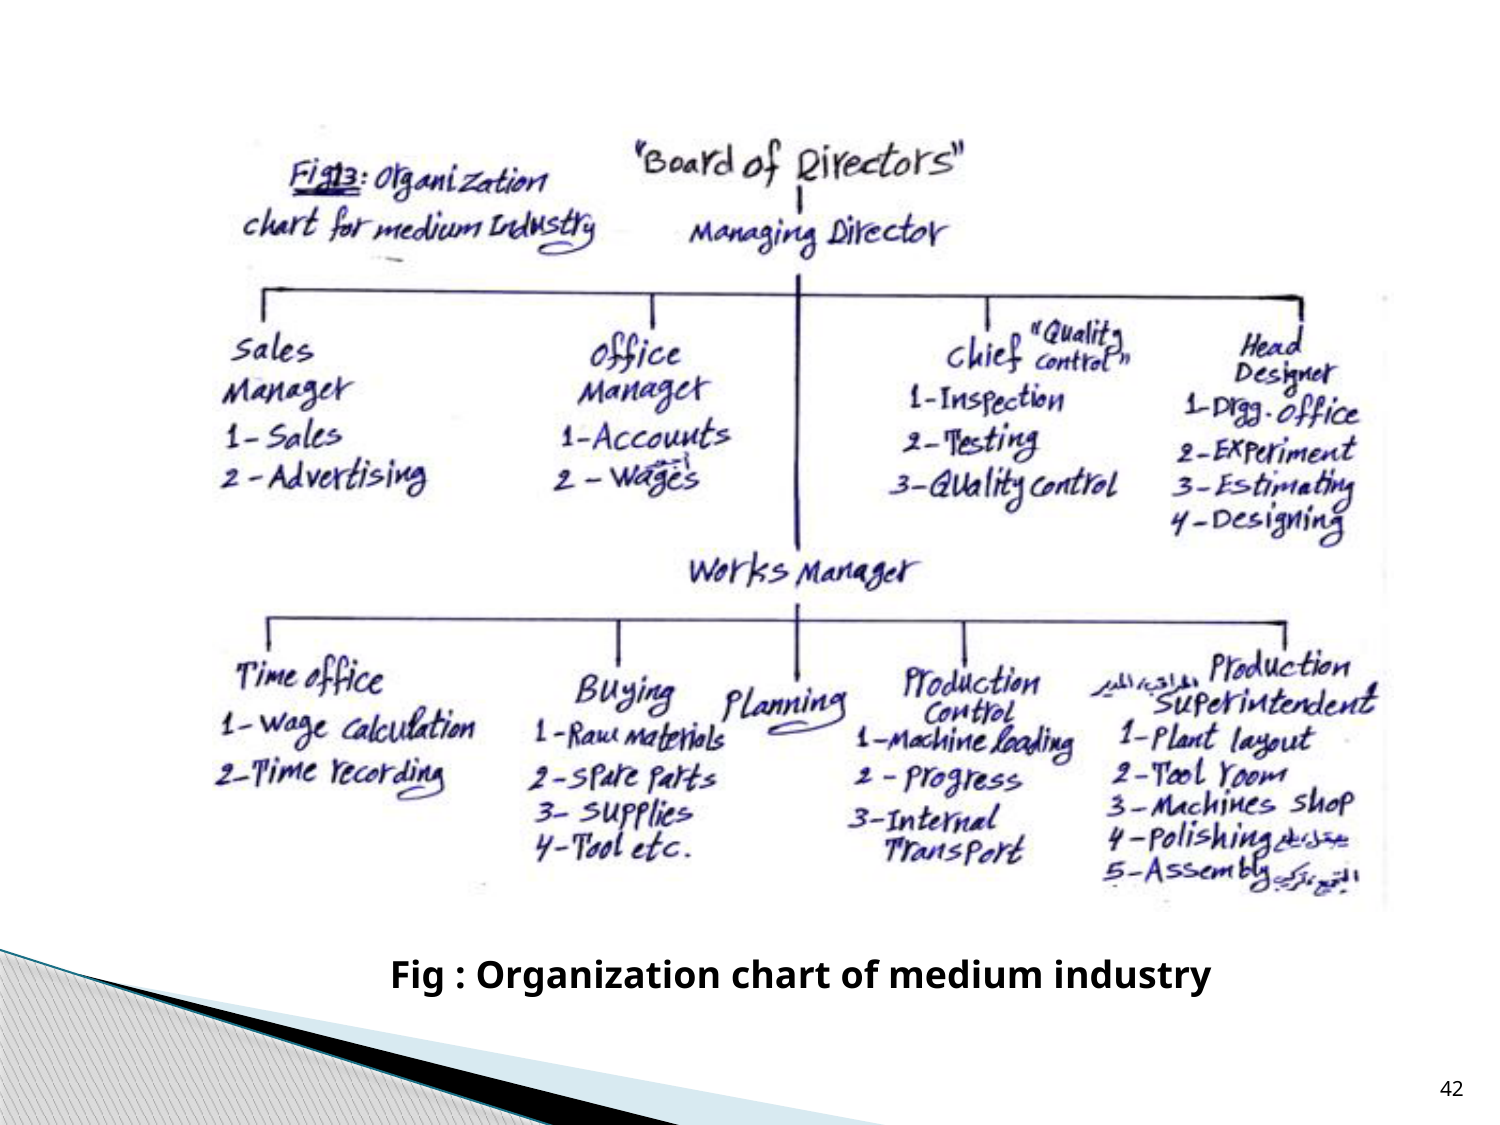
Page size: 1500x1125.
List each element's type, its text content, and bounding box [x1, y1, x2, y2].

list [212, 124, 1394, 912]
text_box Fig : Organization chart of medium industry [374, 943, 1288, 1004]
slide_number 42 [1418, 1051, 1479, 1112]
